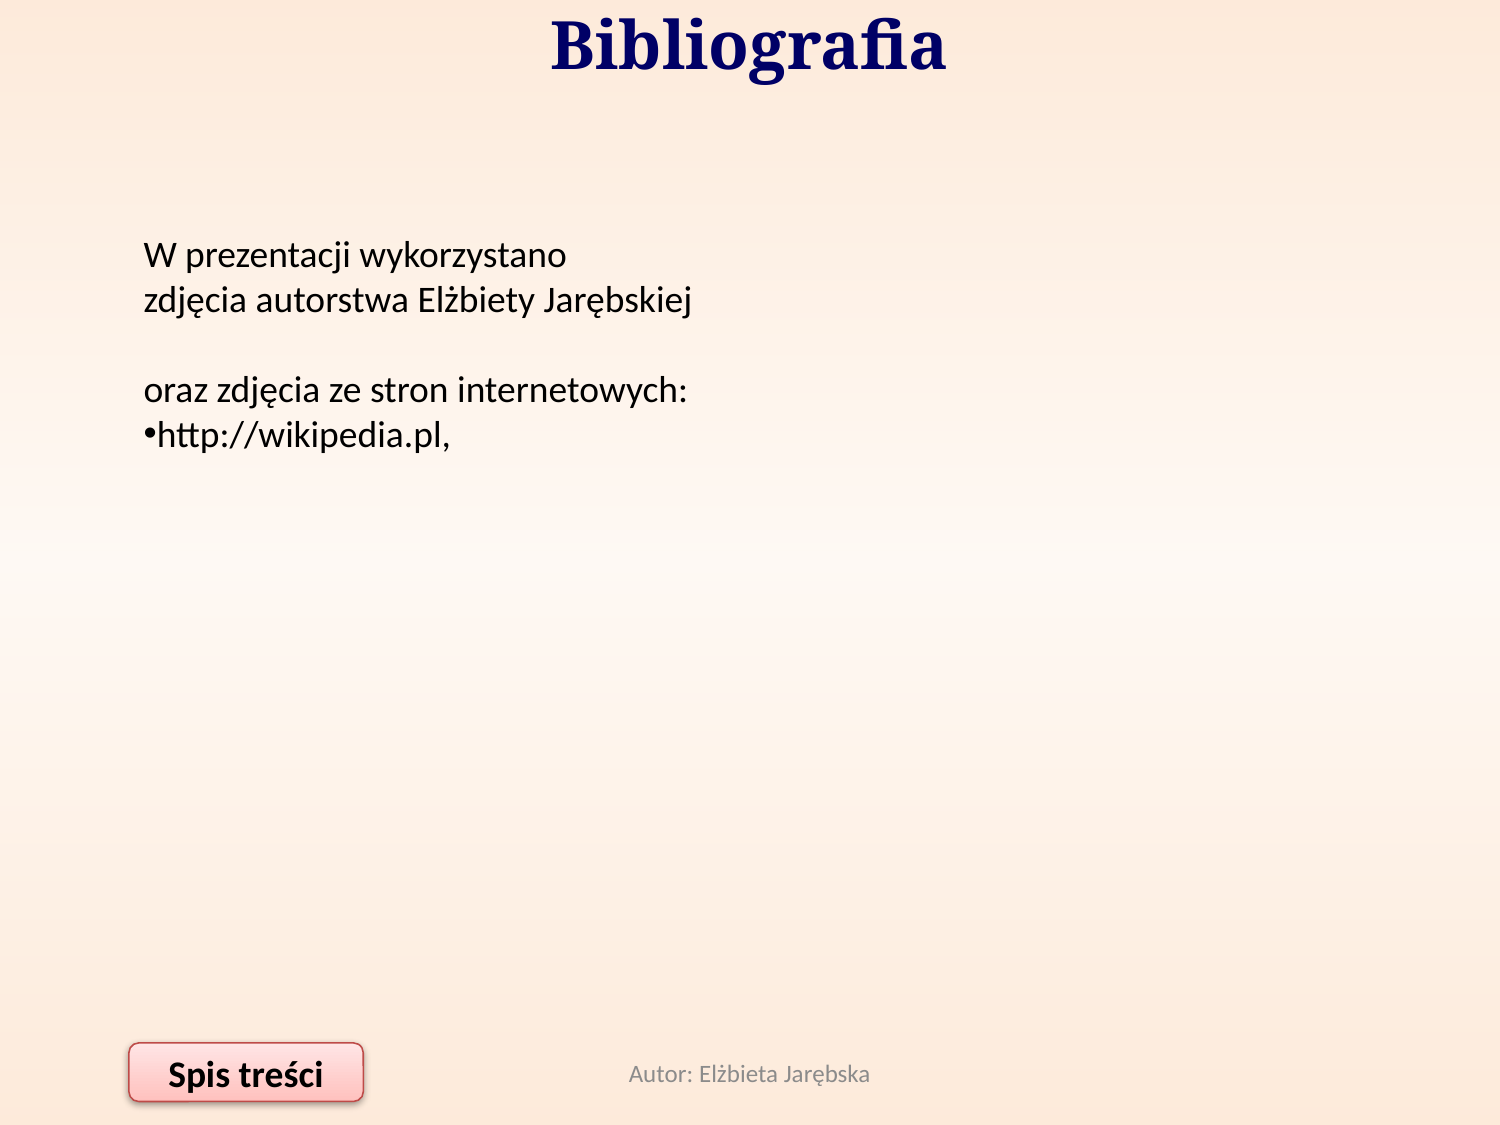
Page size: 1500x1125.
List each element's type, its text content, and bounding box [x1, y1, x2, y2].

text_box W prezentacji wykorzystano zdjęcia autorstwa Elżbiety Jarębskiej oraz zdjęcia ze stron internetowych: http://wikipedia.pl, [128, 222, 1207, 598]
footer Autor: Elżbieta Jarębska [512, 1042, 988, 1103]
text_box Spis treści [128, 1042, 365, 1103]
text_box Bibliografia [64, 0, 1436, 91]
